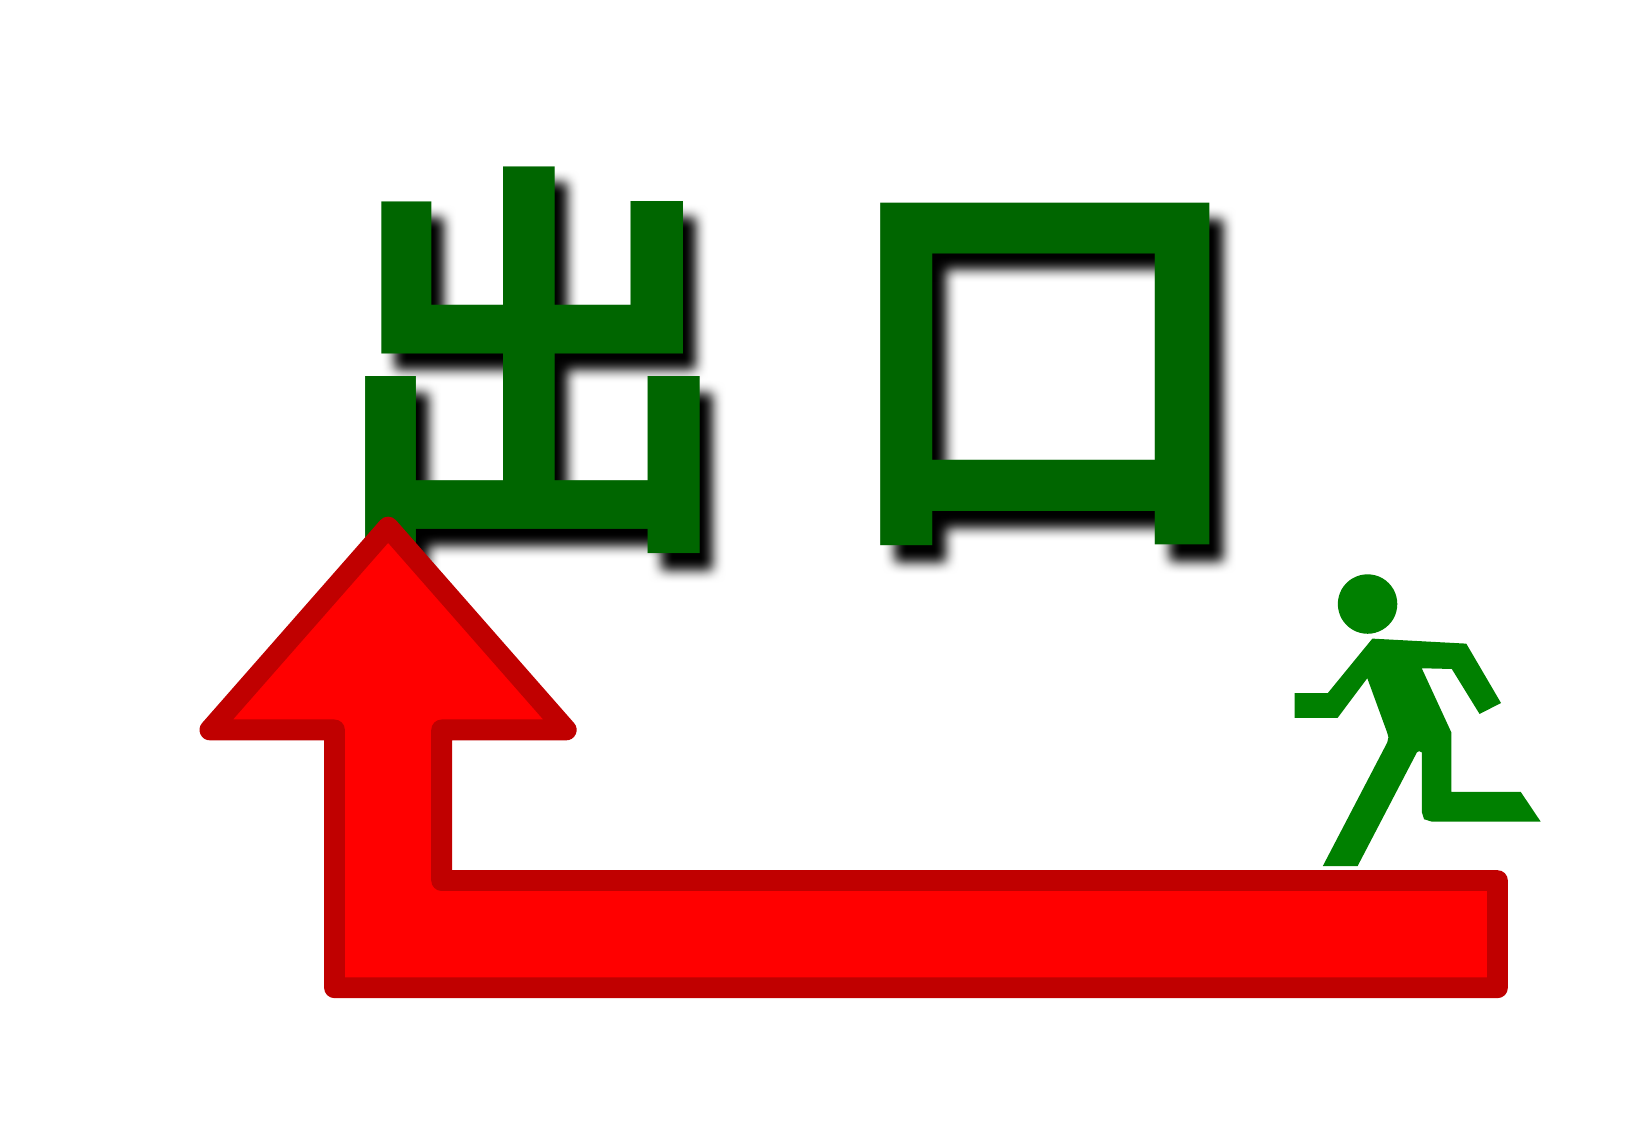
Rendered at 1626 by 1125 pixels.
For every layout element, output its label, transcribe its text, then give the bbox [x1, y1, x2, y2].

text_box 出 口 [308, 92, 1269, 608]
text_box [1294, 574, 1541, 867]
text_box [208, 524, 1500, 990]
